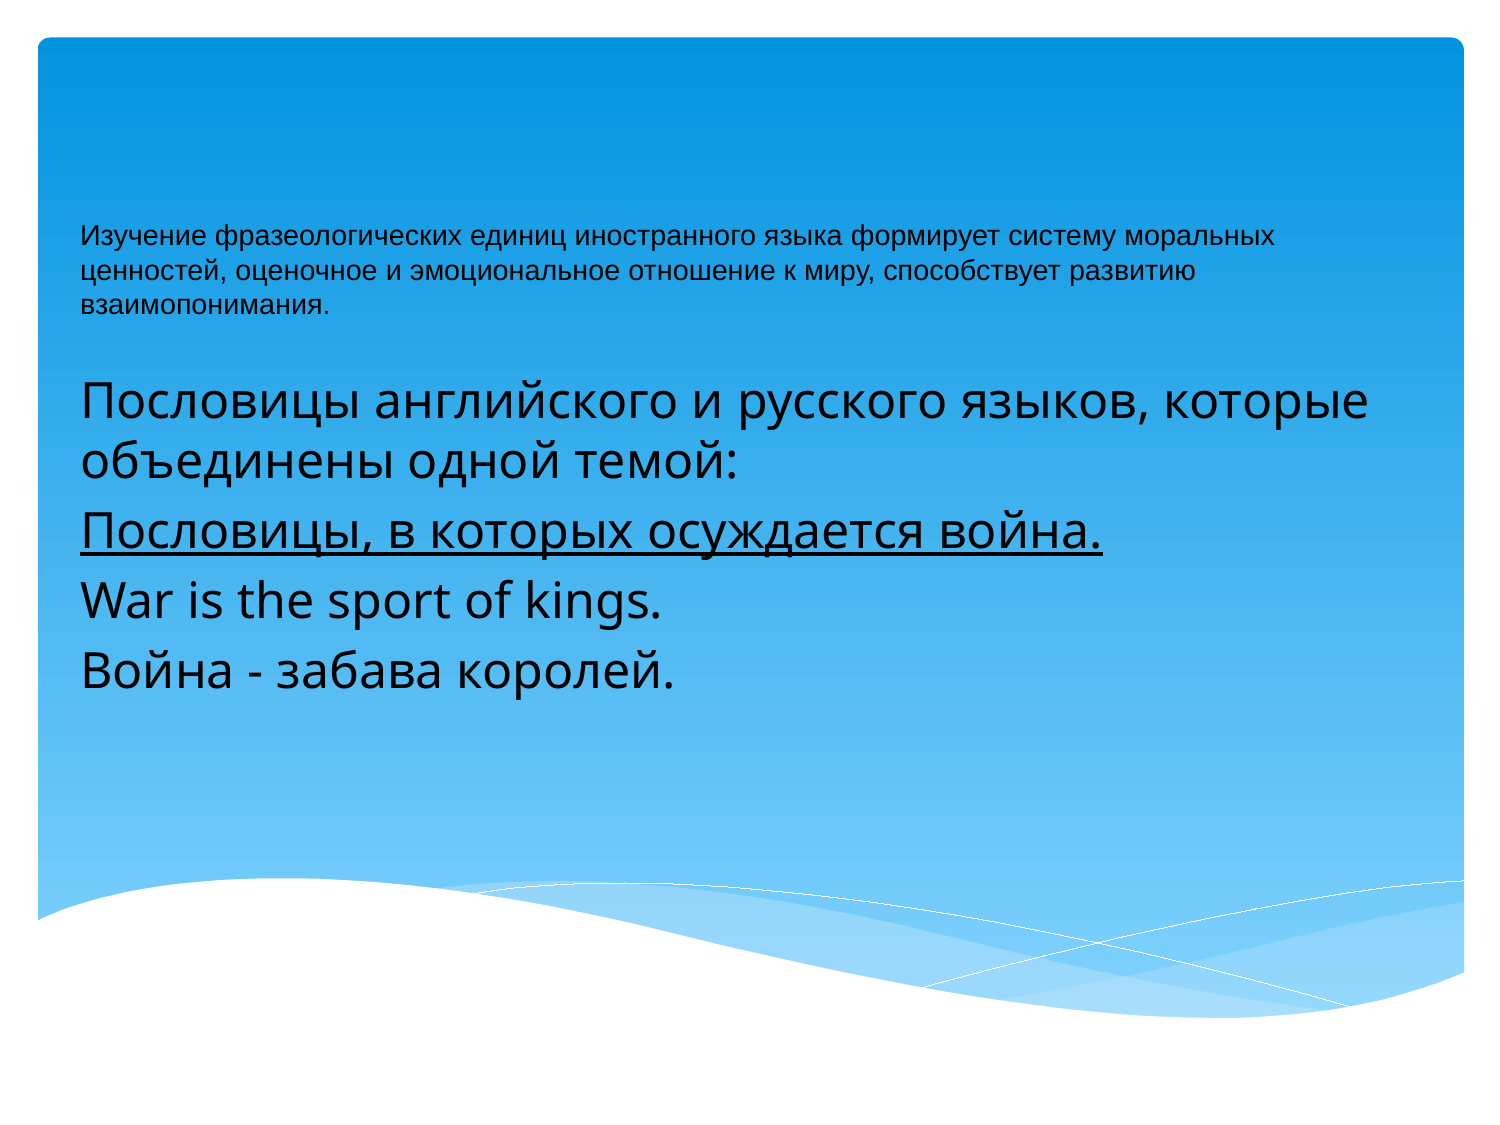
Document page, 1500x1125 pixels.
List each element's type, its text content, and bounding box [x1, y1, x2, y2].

subtitle Пословицы английского и русского языков, которые объединены одной темой: Пословицы, в которых осуждается война. War is the sport of kings. Война - забава королей. [64, 290, 1428, 1093]
title Изучение фразеологических единиц иностранного языка формирует систему моральных ценностей, оценочное и эмоциональное отношение к миру, способствует развитию взаимопонимания. [64, 137, 1428, 290]
